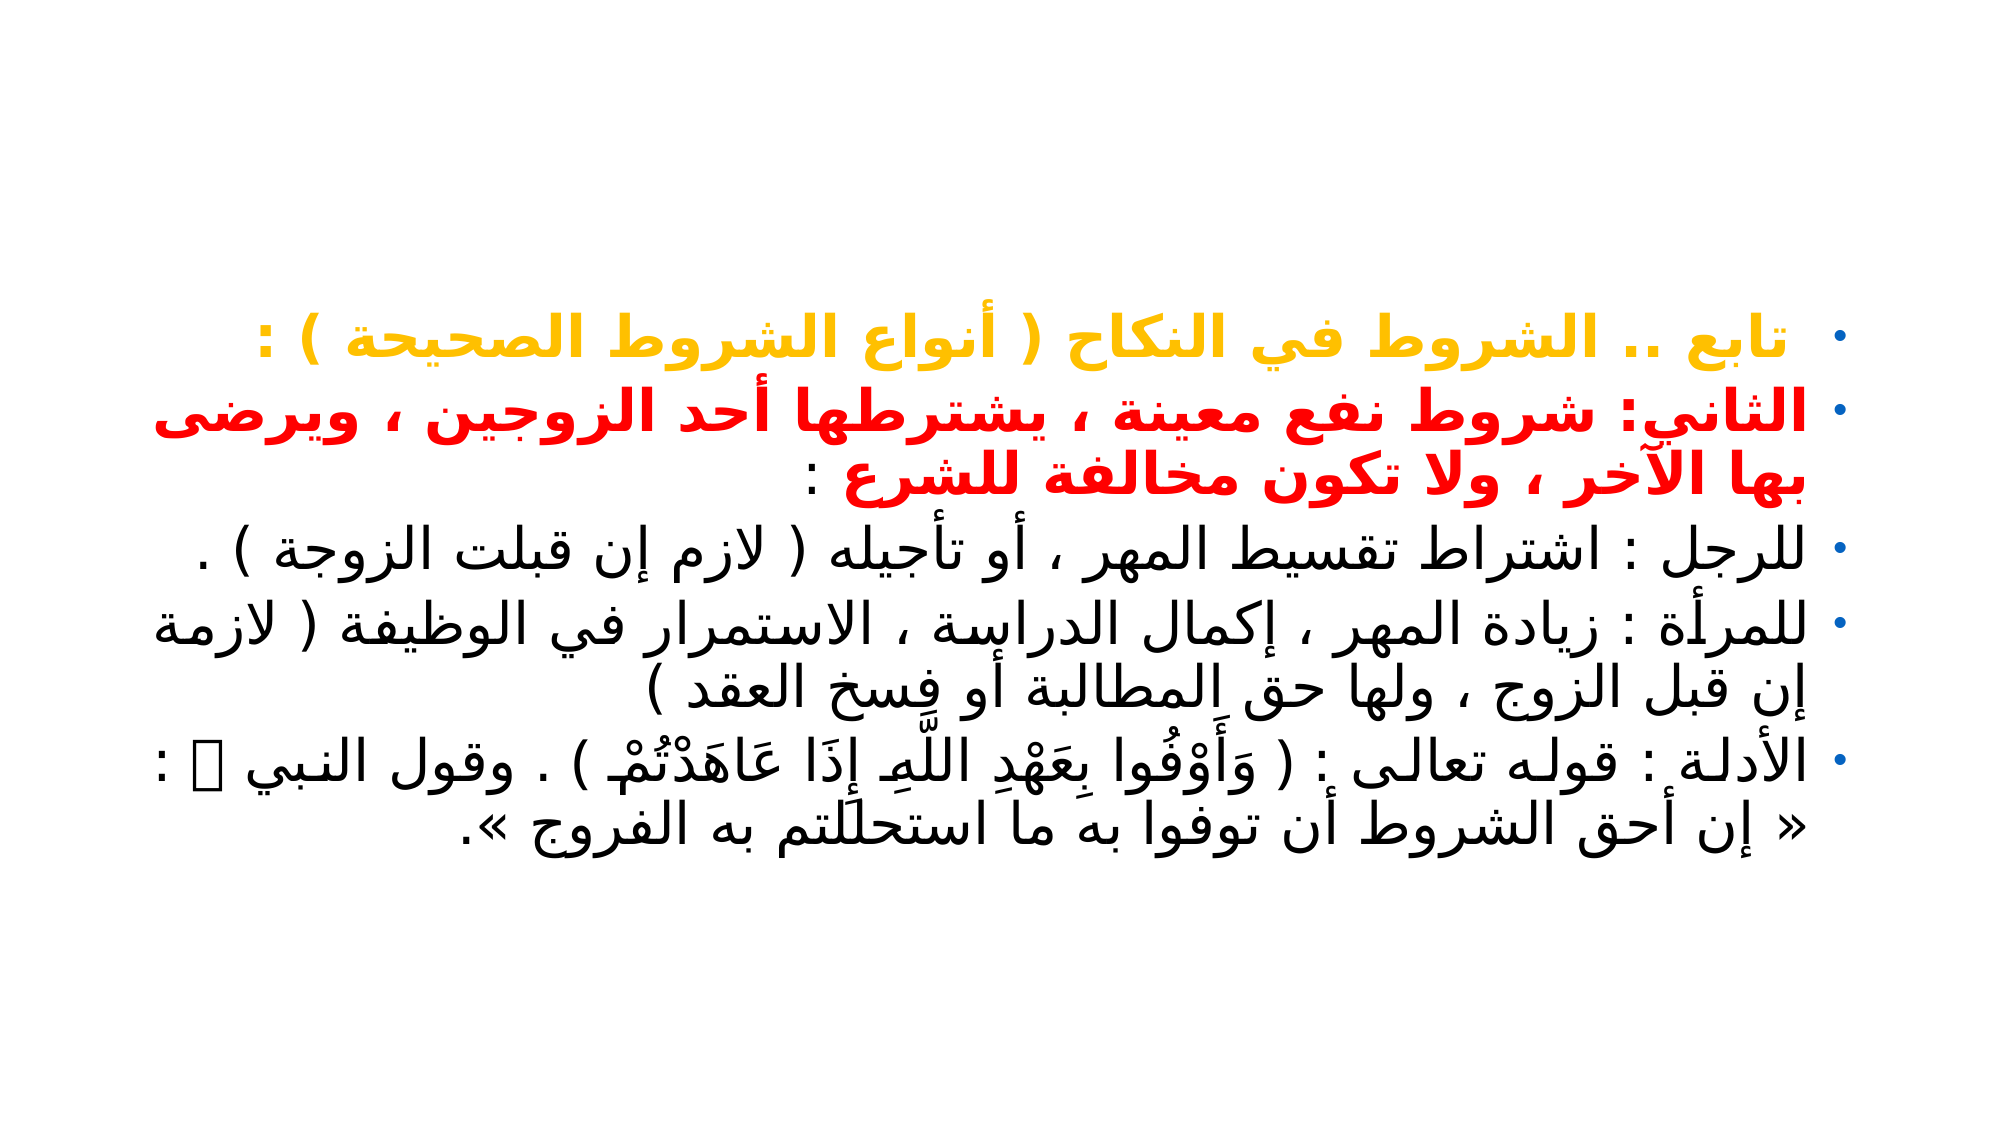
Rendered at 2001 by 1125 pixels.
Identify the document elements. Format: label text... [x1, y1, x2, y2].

list تابع .. الشروط في النكاح ( أنواع الشروط الصحيحة ) : الثاني: شروط نفع معينة ، يشترطها أحد الزوجين ، ويرضى بها الآخر ، ولا تكون مخالفة للشرع : للرجل : اشتراط تقسيط المهر ، أو تأجيله ( لازم إن قبلت الزوجة ) . للمرأة : زيادة المهر ، إكمال الدراسة ، الاستمرار في الوظيفة ( لازمة إن قبل الزوج ، ولها حق المطالبة أو فسخ العقد ) الأدلة : قوله تعالى : ﴿ وَأَوْفُوا بِعَهْدِ اللَّهِ إِذَا عَاهَدْتُمْ ﴾ . وقول النبي  : « إن أحق الشروط أن توفوا به ما استحللتم به الفروج ». [137, 299, 1863, 1014]
